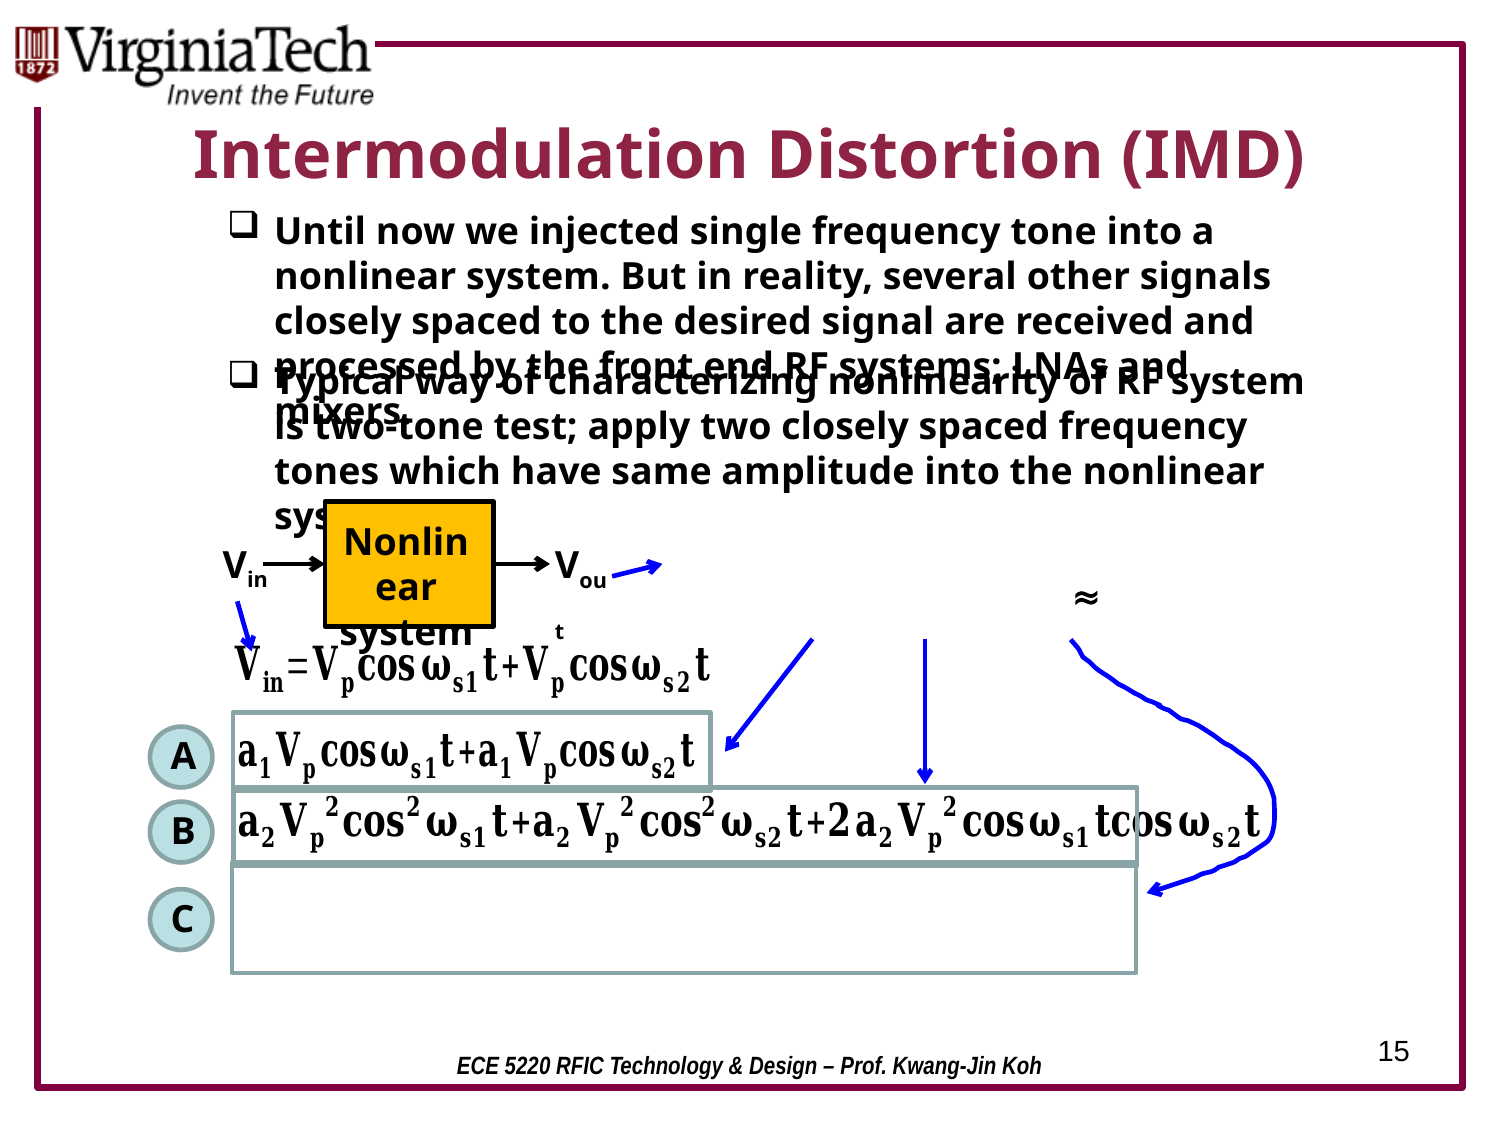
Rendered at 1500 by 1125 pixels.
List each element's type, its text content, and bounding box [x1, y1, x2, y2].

text_box [200, 892, 215, 947]
text_box Vin [207, 533, 296, 600]
title Intermodulation Distortion (IMD) [75, 104, 1425, 213]
text_box [230, 860, 1138, 975]
text_box [147, 811, 155, 853]
text_box C [155, 887, 200, 948]
text_box Until now we injected single frequency tone into a nonlinear system. But in reality, several other signals closely spaced to the desired signal are received and processed by the front end RF systems; LNAs and mixers. [212, 199, 1331, 349]
text_box [147, 736, 155, 778]
text_box [200, 805, 215, 859]
text_box [1069, 638, 1277, 897]
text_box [724, 638, 813, 752]
text_box [200, 730, 215, 784]
text_box A [155, 724, 200, 785]
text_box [237, 601, 252, 652]
text_box [323, 499, 496, 562]
text_box [231, 710, 713, 785]
text_box [164, 785, 199, 790]
picture [15, 24, 375, 107]
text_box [611, 563, 663, 577]
text_box [231, 785, 1136, 860]
text_box [164, 860, 199, 865]
text_box [147, 899, 155, 940]
text_box Nonlinear system [318, 510, 494, 661]
text_box Vout [540, 533, 628, 651]
text_box Typical way of characterizing nonlinearity of RF system is two-tone test; apply two closely spaced frequency tones which have same amplitude into the nonlinear system. [212, 349, 1331, 545]
slide_number 15 [1074, 1024, 1425, 1103]
text_box B [155, 799, 200, 860]
text_box [165, 948, 198, 953]
